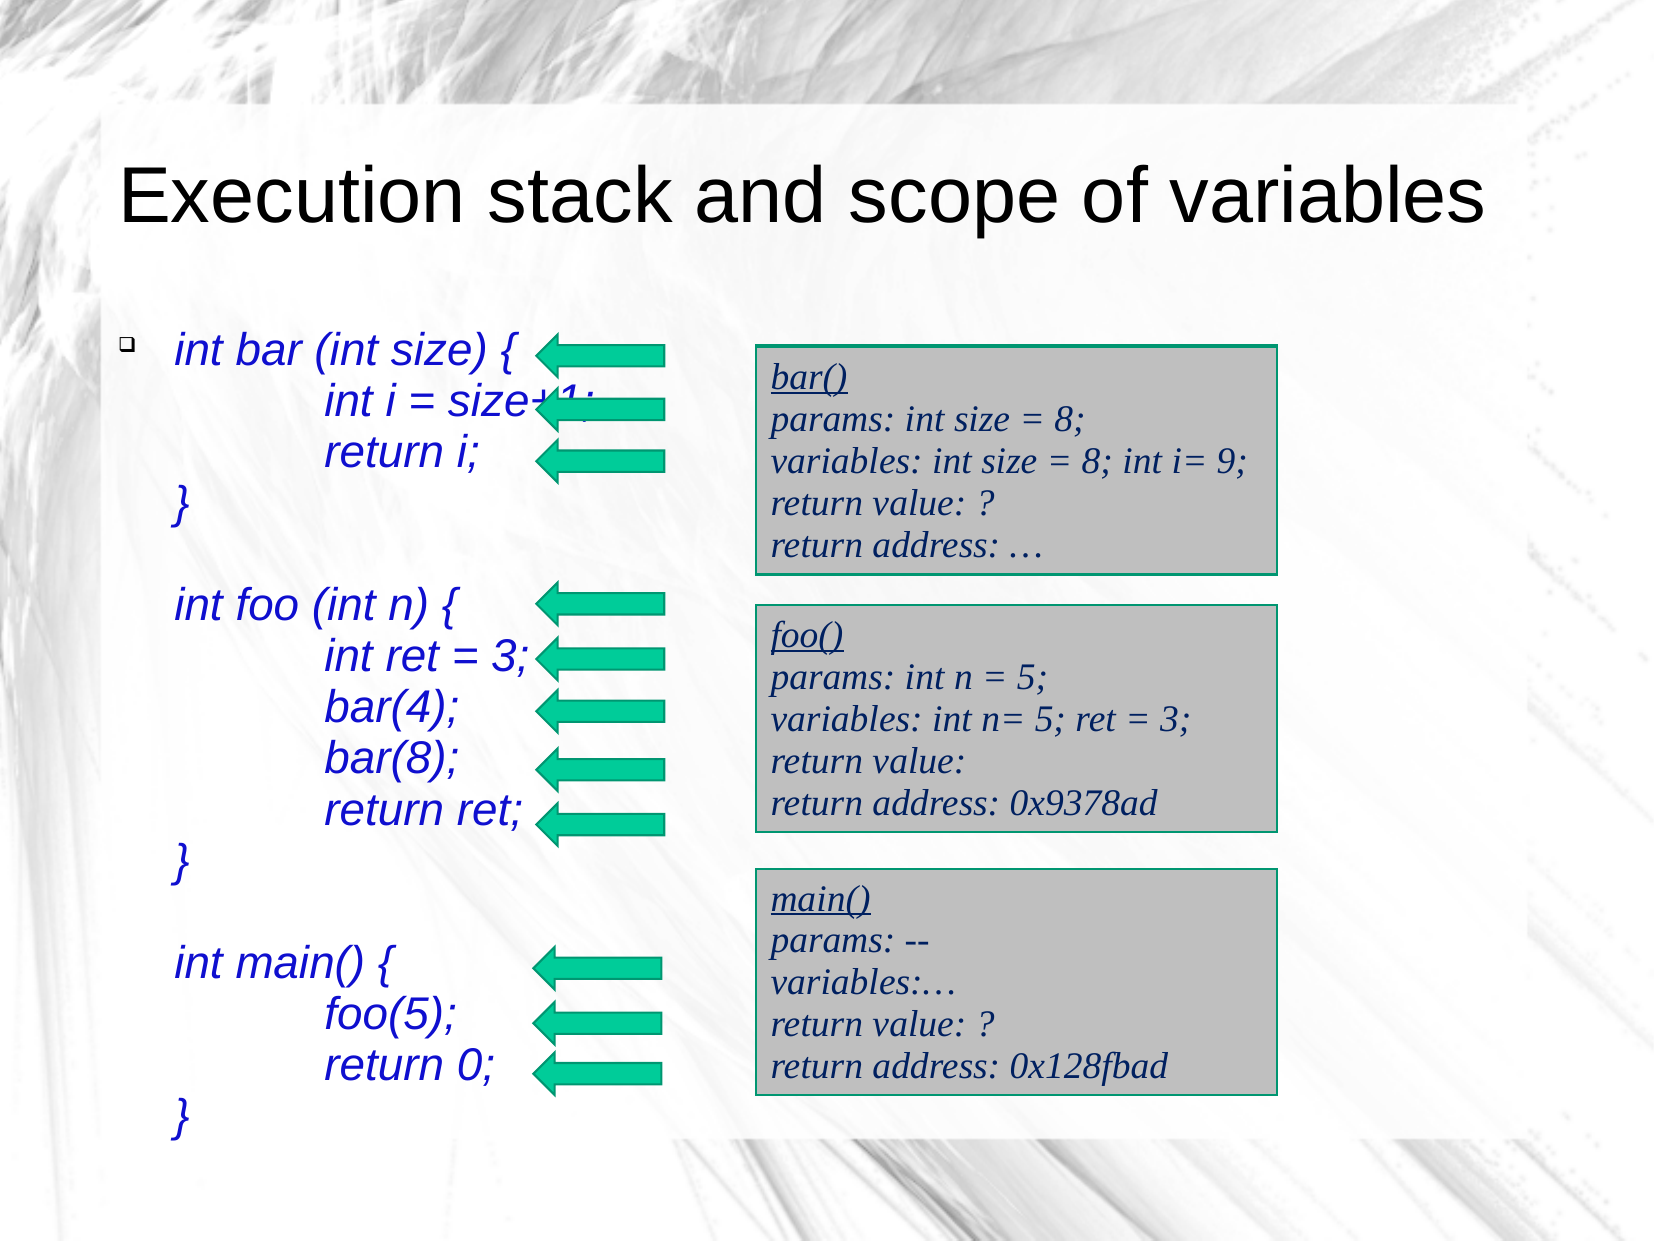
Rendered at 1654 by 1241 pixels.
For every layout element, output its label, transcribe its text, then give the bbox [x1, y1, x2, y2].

text_box [534, 437, 666, 485]
text_box [534, 800, 666, 849]
text_box Execution stack and scope of variables [118, 93, 1535, 299]
text_box [531, 1049, 663, 1098]
picture [0, 0, 1654, 1241]
text_box [534, 745, 666, 794]
list int bar (int size) { int i = size+1; return i; } int foo (int n) { int ret = 3; bar(4); bar(8); return ret; } int main() { foo(5); return 0; } [118, 319, 1571, 1180]
text_box [534, 635, 666, 683]
text_box [534, 580, 666, 628]
text_box foo() params: int n = 5; variables: int n= 5; ret = 3; return value: return address: 0x9378ad [755, 604, 1278, 833]
text_box [534, 687, 666, 736]
text_box [531, 999, 663, 1048]
text_box [534, 385, 666, 434]
text_box bar() params: int size = 8; variables: int size = 8; int i= 9; return value: ? return address: … [755, 346, 1278, 576]
text_box main() params: -- variables:… return value: ? return address: 0x128fbad [755, 868, 1278, 1096]
text_box [534, 331, 666, 380]
text_box [531, 944, 663, 993]
